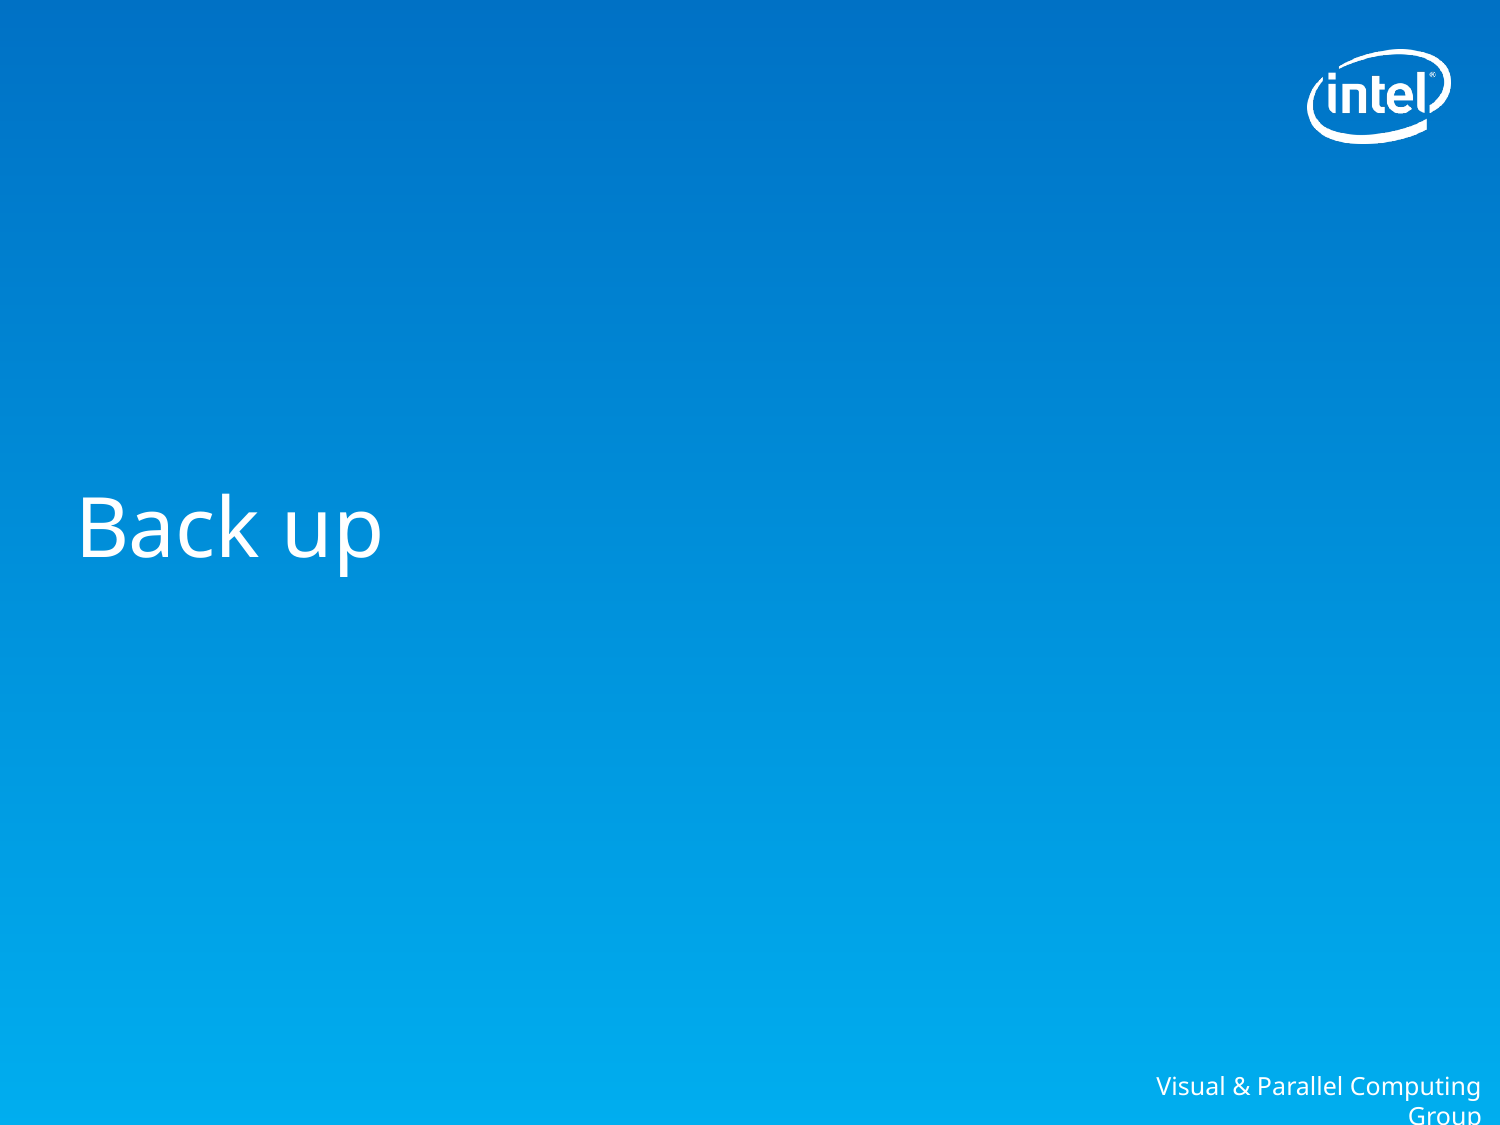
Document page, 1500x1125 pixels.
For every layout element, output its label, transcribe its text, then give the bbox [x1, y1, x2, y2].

title Back up [75, 412, 1138, 636]
picture [1307, 49, 1451, 144]
